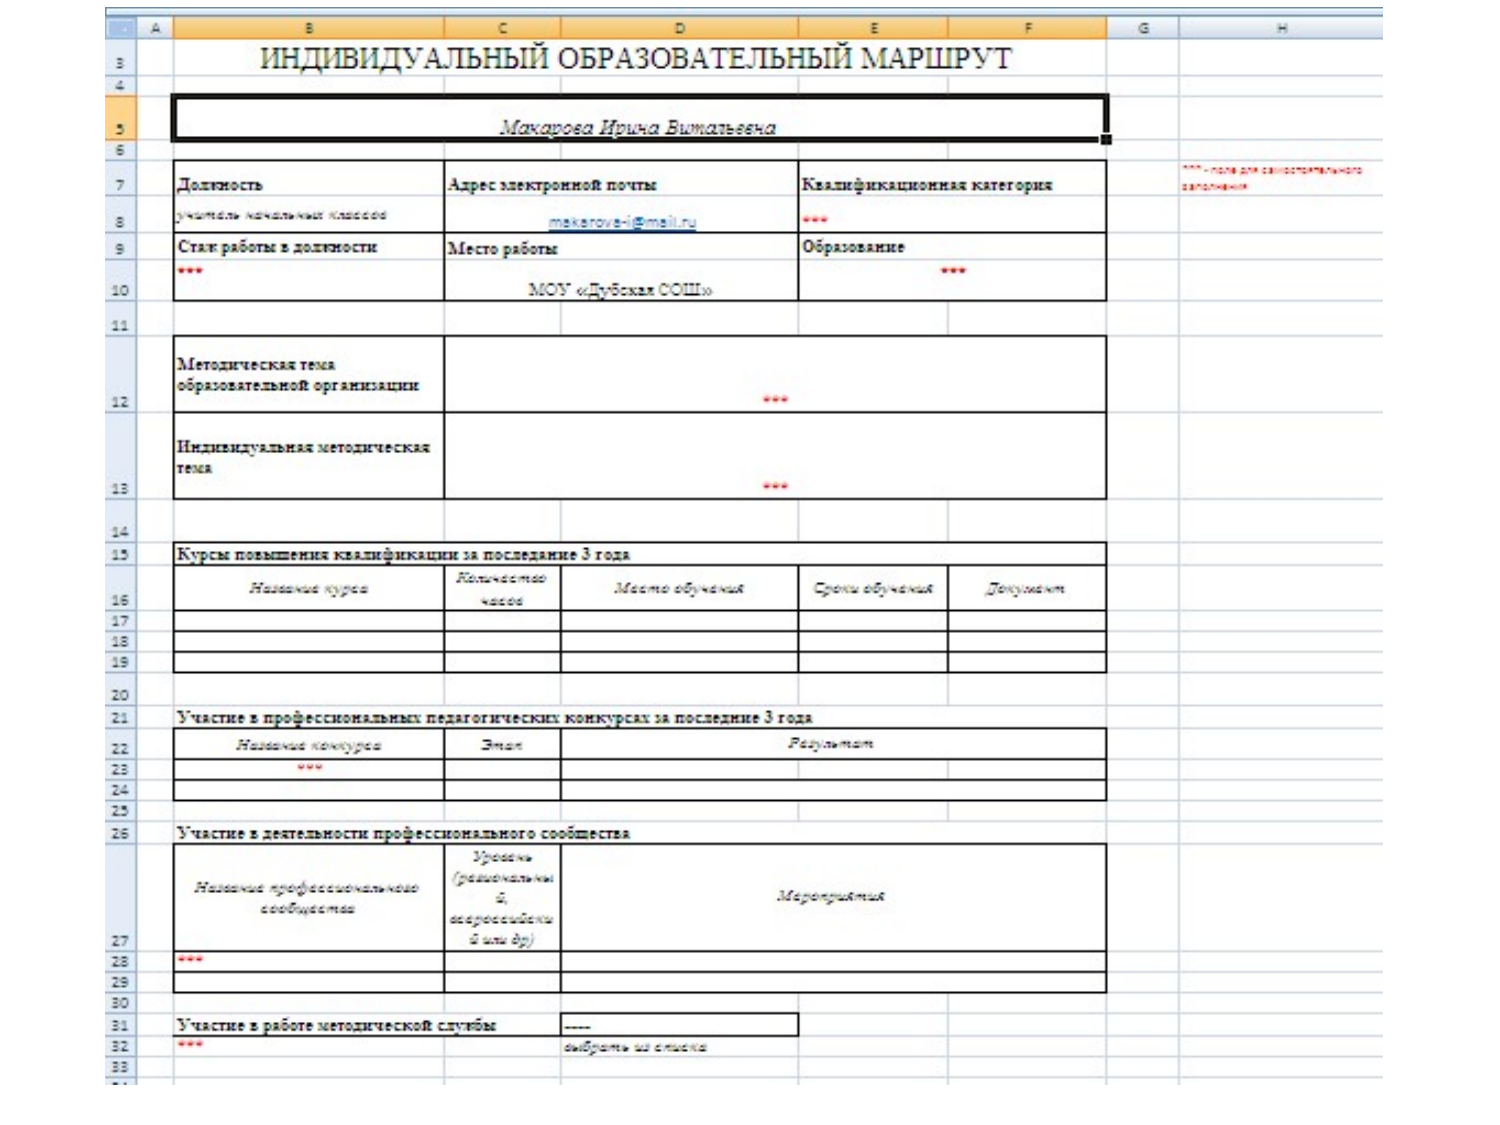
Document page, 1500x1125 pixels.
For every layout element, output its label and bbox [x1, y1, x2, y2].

list [105, 7, 1383, 1085]
